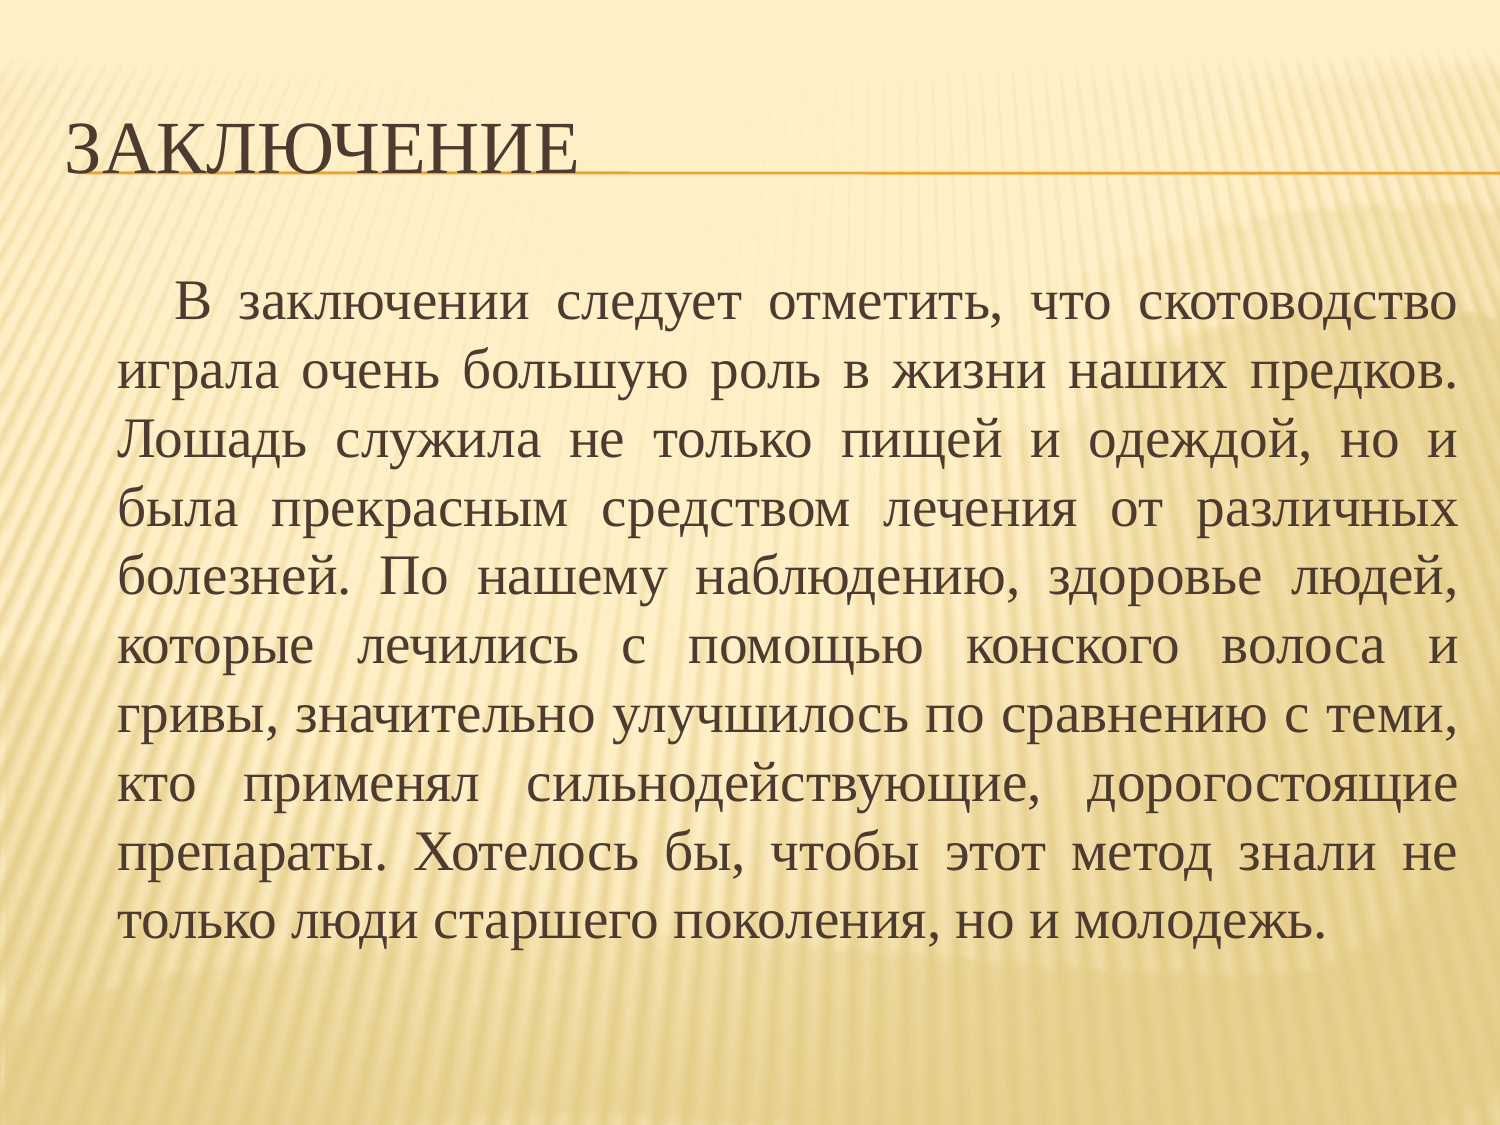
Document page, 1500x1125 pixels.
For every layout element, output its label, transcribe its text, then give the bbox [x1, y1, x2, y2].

list В заключении следует отметить, что скотоводство играла очень большую роль в жизни наших предков. Лошадь служила не только пищей и одеждой, но и была прекрасным средством лечения от различных болезней. По нашему наблюдению, здоровье людей, которые лечились с помощью конского волоса и гривы, значительно улучшилось по сравнению с теми, кто применял сильнодействующие, дорогостоящие препараты. Хотелось бы, чтобы этот метод знали не только люди старшего поколения, но и молодежь. [50, 254, 1475, 998]
title Заключение [50, 75, 1475, 213]
